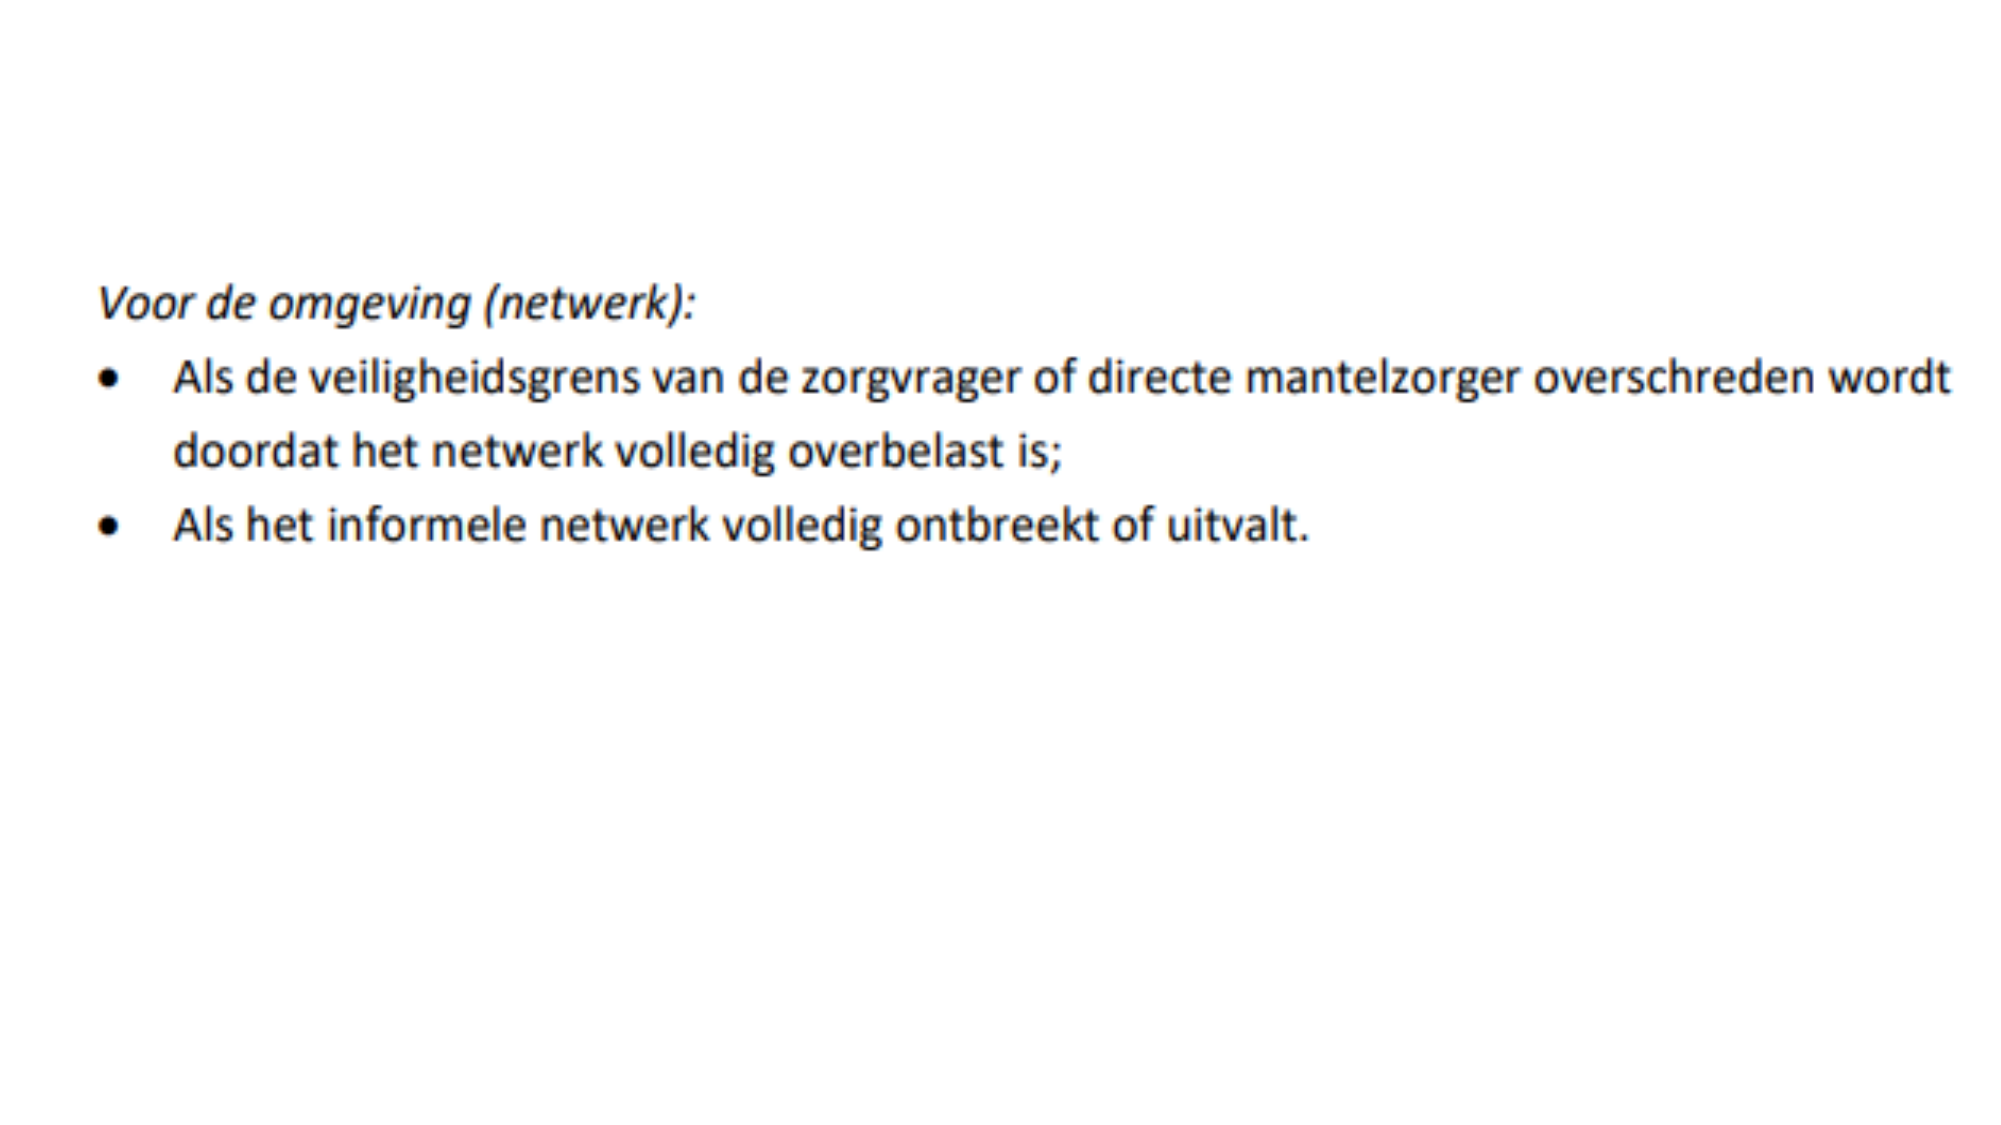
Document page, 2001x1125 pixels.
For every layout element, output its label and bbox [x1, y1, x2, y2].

list [55, 249, 2000, 619]
